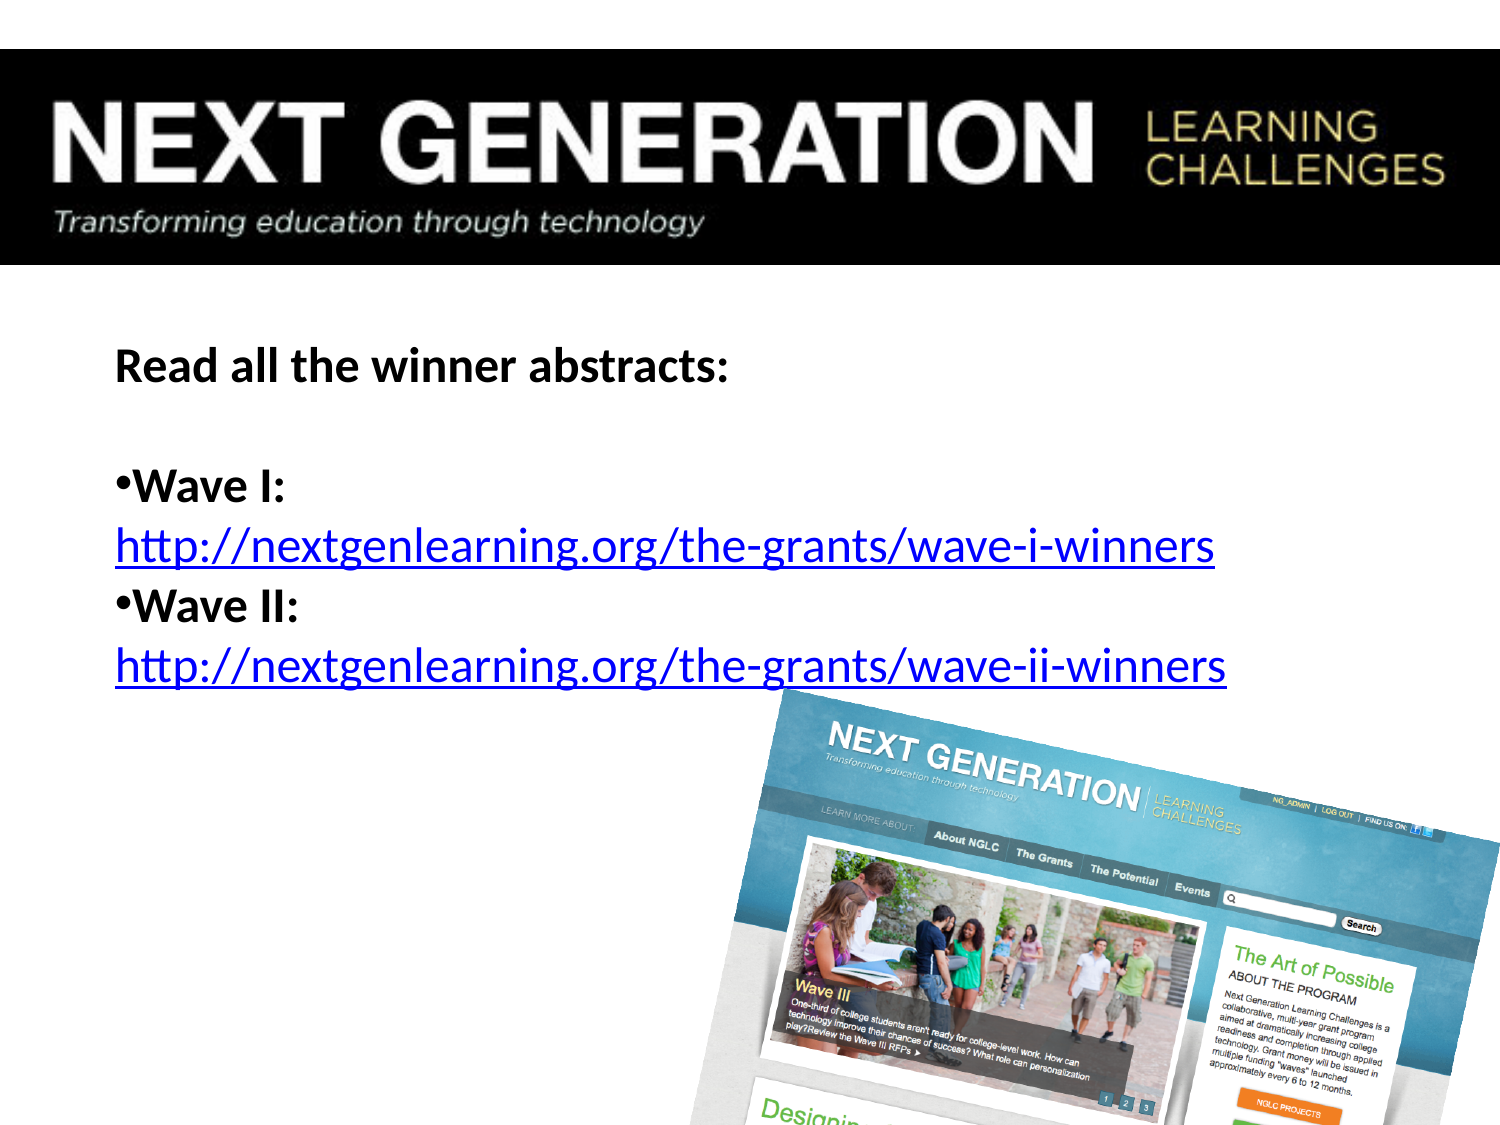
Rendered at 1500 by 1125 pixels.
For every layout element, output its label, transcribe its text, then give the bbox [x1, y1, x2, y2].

picture [690, 688, 1500, 1125]
text_box Read all the winner abstracts: Wave I: http://nextgenlearning.org/the-grants/wave-i-winners Wave II: http://nextgenlearning.org/the-grants/wave-ii-winners [99, 324, 1413, 700]
title Where We’ve Been [1458, 1022, 1463, 1125]
picture [0, 49, 1500, 265]
